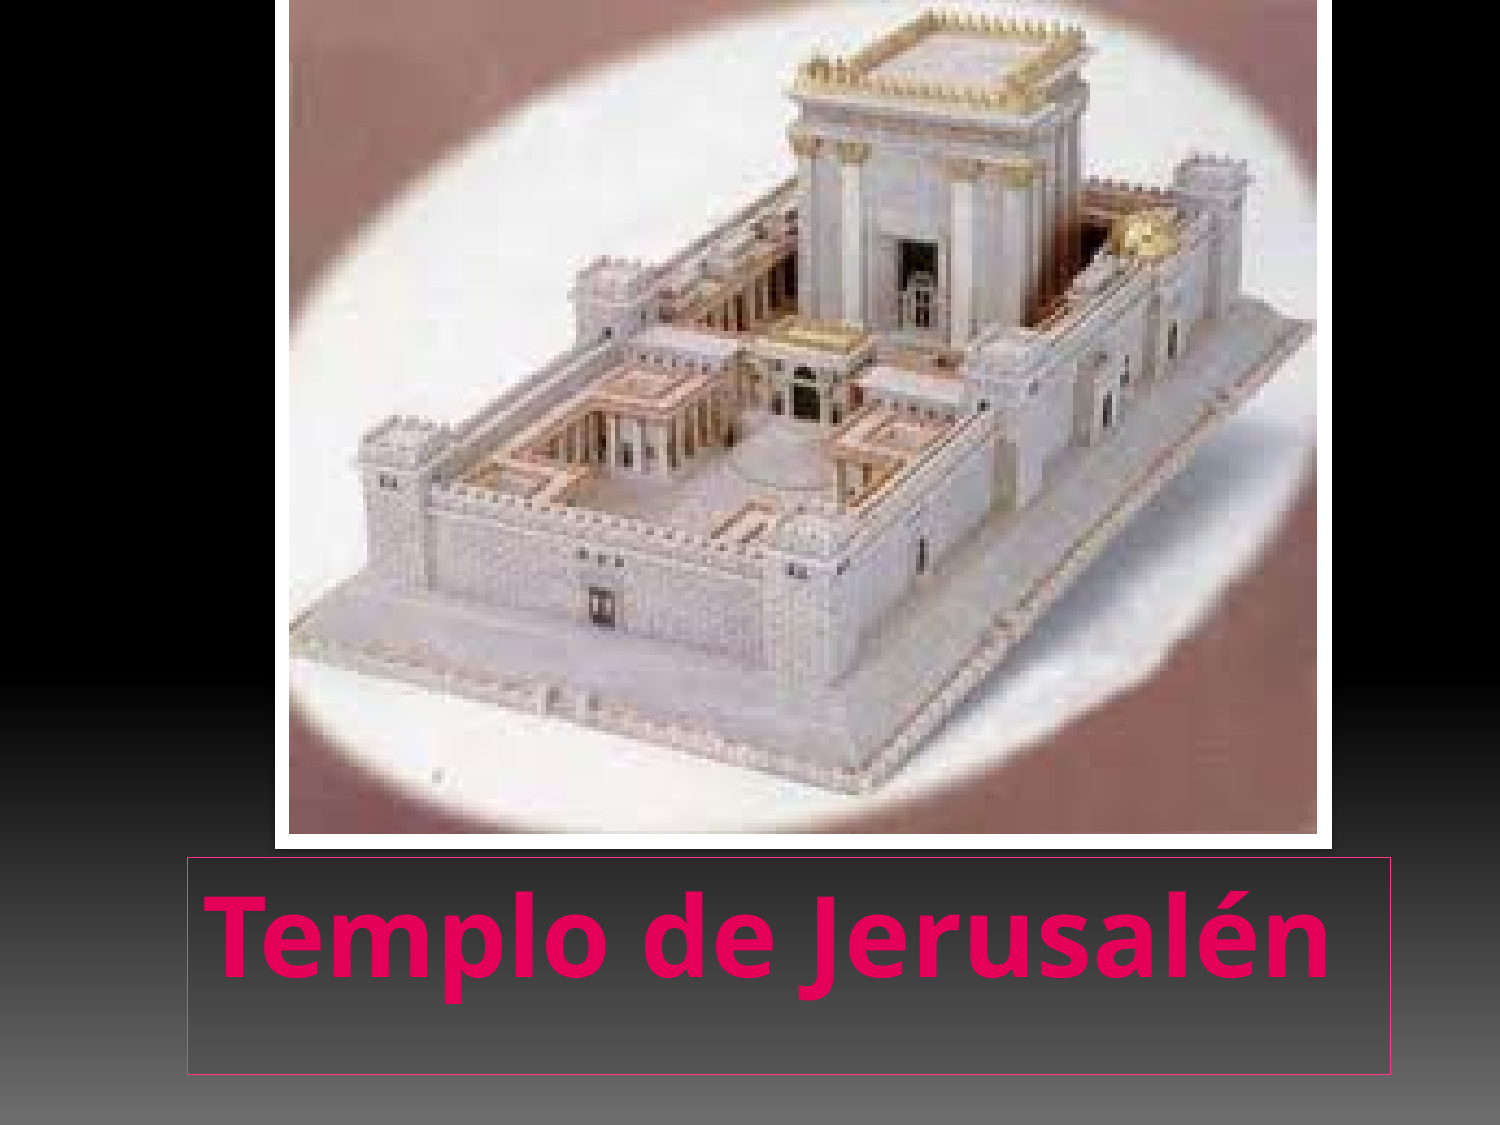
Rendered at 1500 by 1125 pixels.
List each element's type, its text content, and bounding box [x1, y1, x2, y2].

list Templo de Jerusalén [187, 857, 1391, 1075]
picture [288, 0, 1318, 835]
